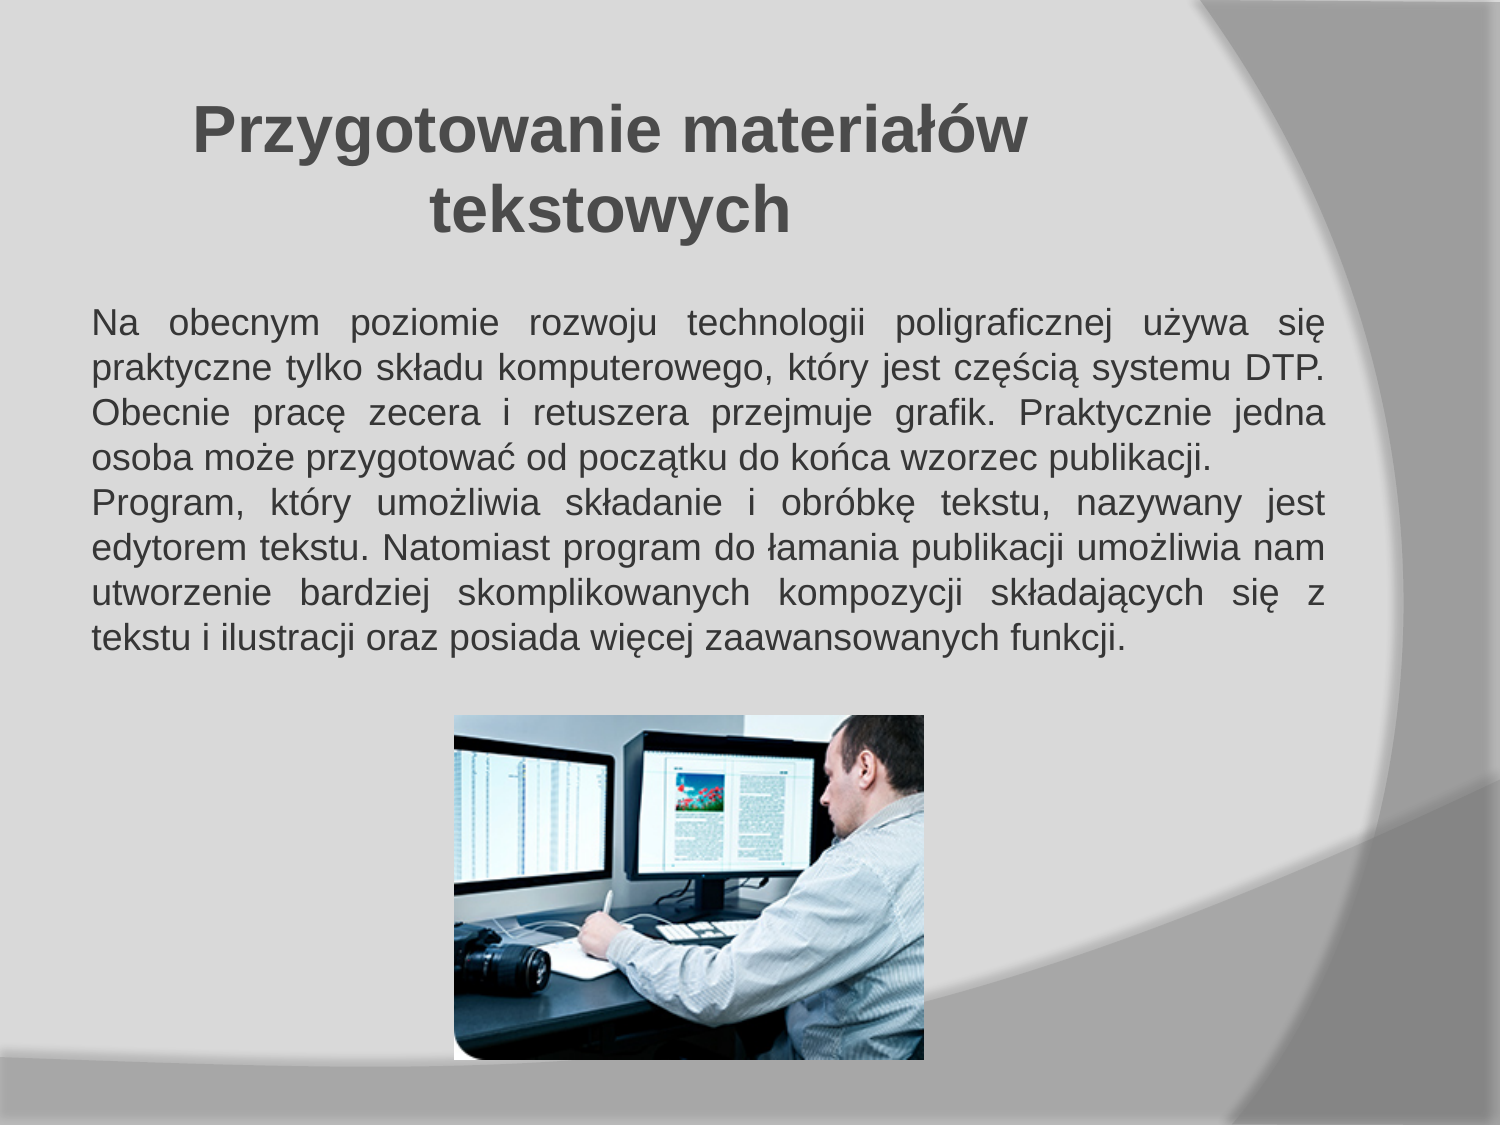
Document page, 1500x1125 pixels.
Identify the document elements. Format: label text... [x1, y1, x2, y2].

picture [454, 715, 924, 1061]
text_box Przygotowanie materiałów tekstowych [0, 78, 1223, 253]
text_box Na obecnym poziomie rozwoju technologii poligraficznej używa się praktyczne tylko składu komputerowego, który jest częścią systemu DTP. Obecnie pracę zecera i retuszera przejmuje grafik. Praktycznie jedna osoba może przygotować od początku do końca wzorzec publikacji. Program, który umożliwia składanie i obróbkę tekstu, nazywany jest edytorem tekstu. Natomiast program do łamania publikacji umożliwia nam utworzenie bardziej skomplikowanych kompozycji składających się z tekstu i ilustracji oraz posiada więcej zaawansowanych funkcji. [76, 290, 1341, 666]
